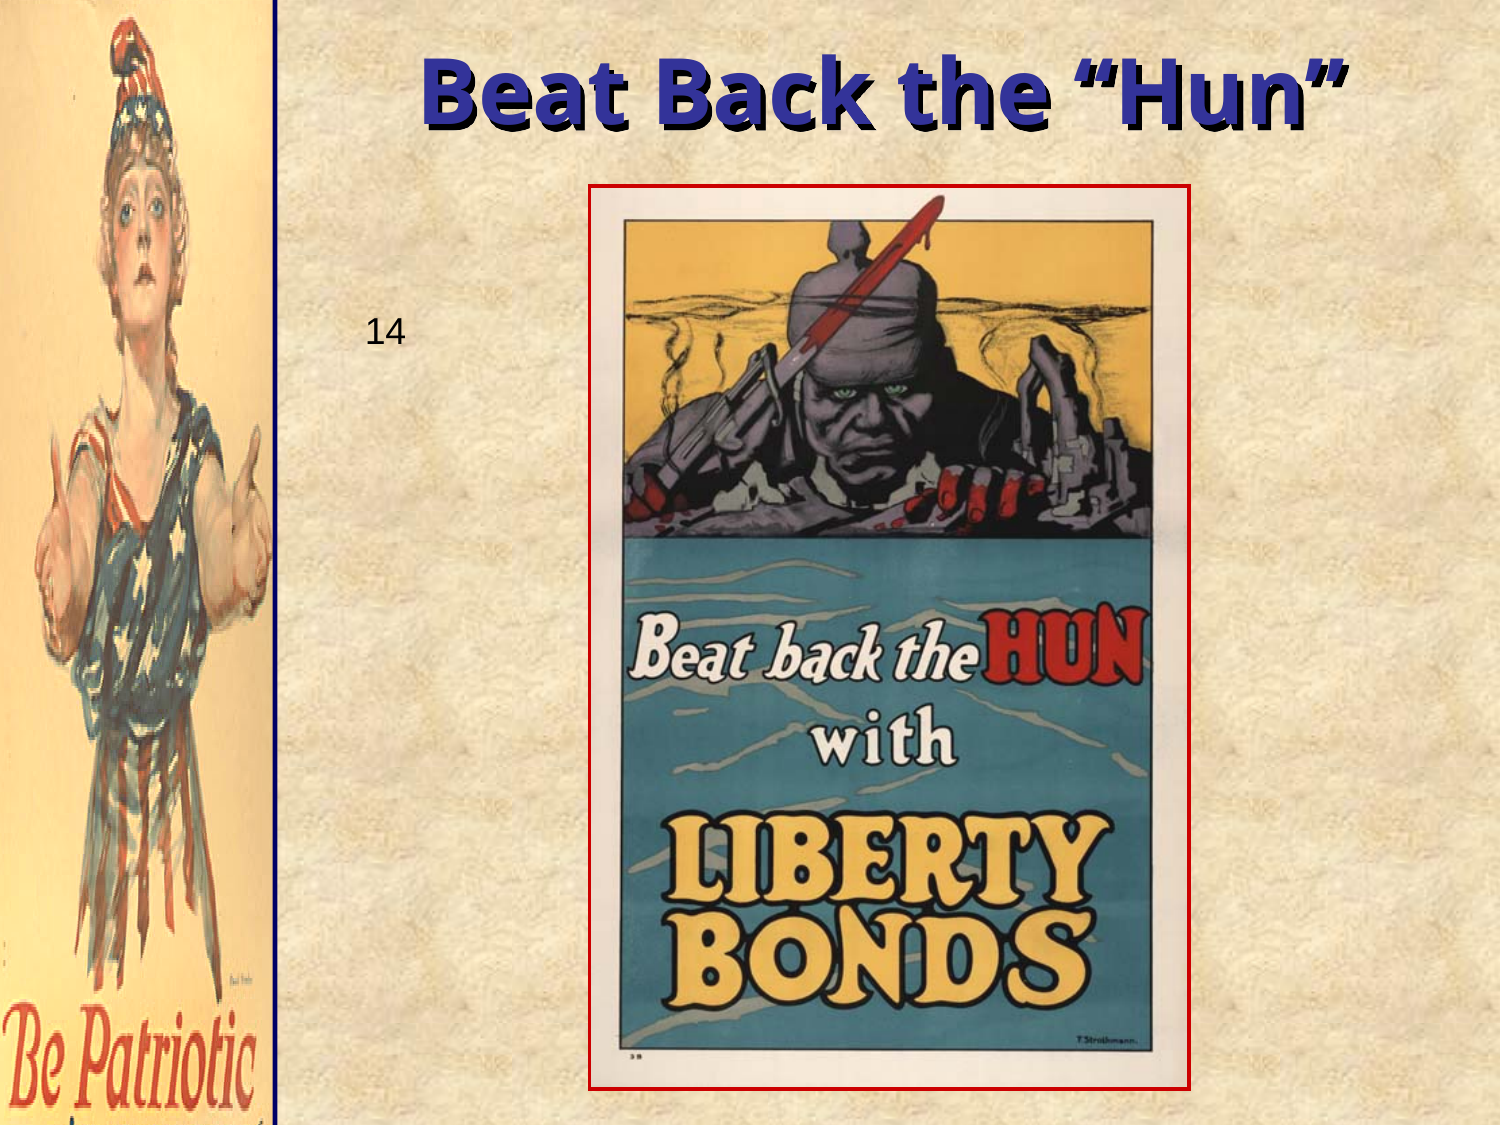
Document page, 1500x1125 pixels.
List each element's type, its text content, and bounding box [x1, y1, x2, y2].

picture [278, 0, 1500, 1125]
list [590, 187, 1188, 1088]
title Beat Back the “Hun” [312, 24, 1450, 160]
picture [0, 0, 272, 1125]
text_box 14 [350, 299, 463, 360]
